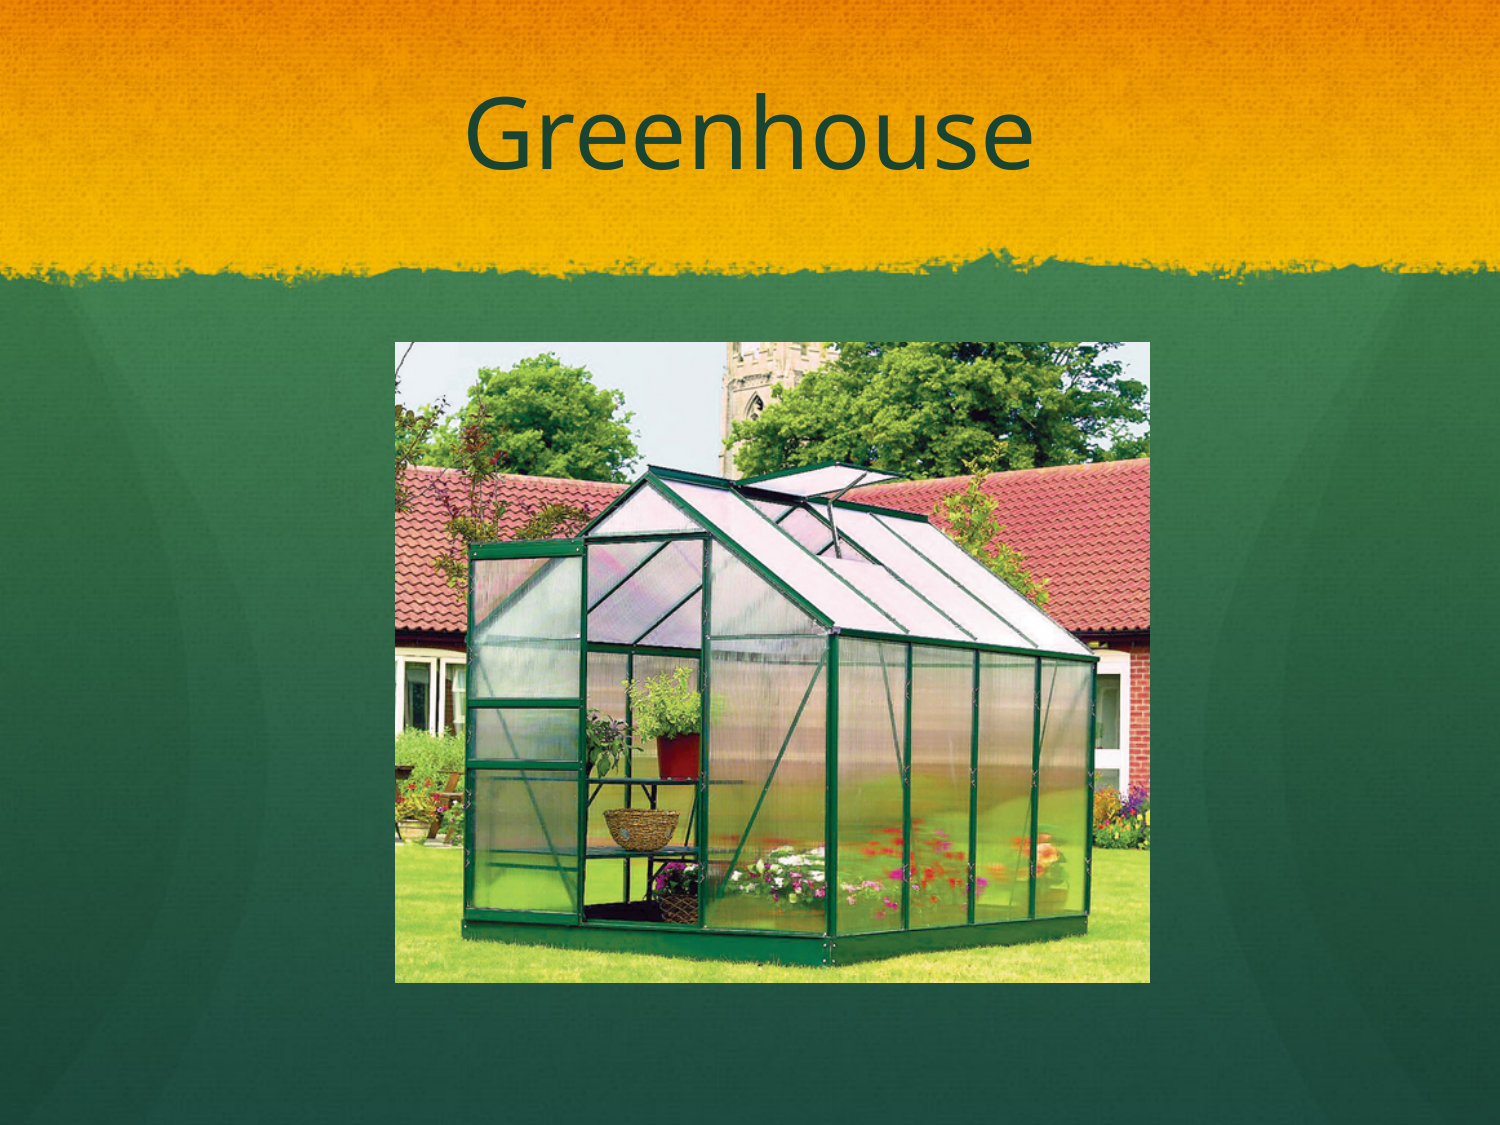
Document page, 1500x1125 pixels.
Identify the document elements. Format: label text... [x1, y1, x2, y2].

title Greenhouse [125, 13, 1375, 246]
picture [0, 0, 1500, 1125]
